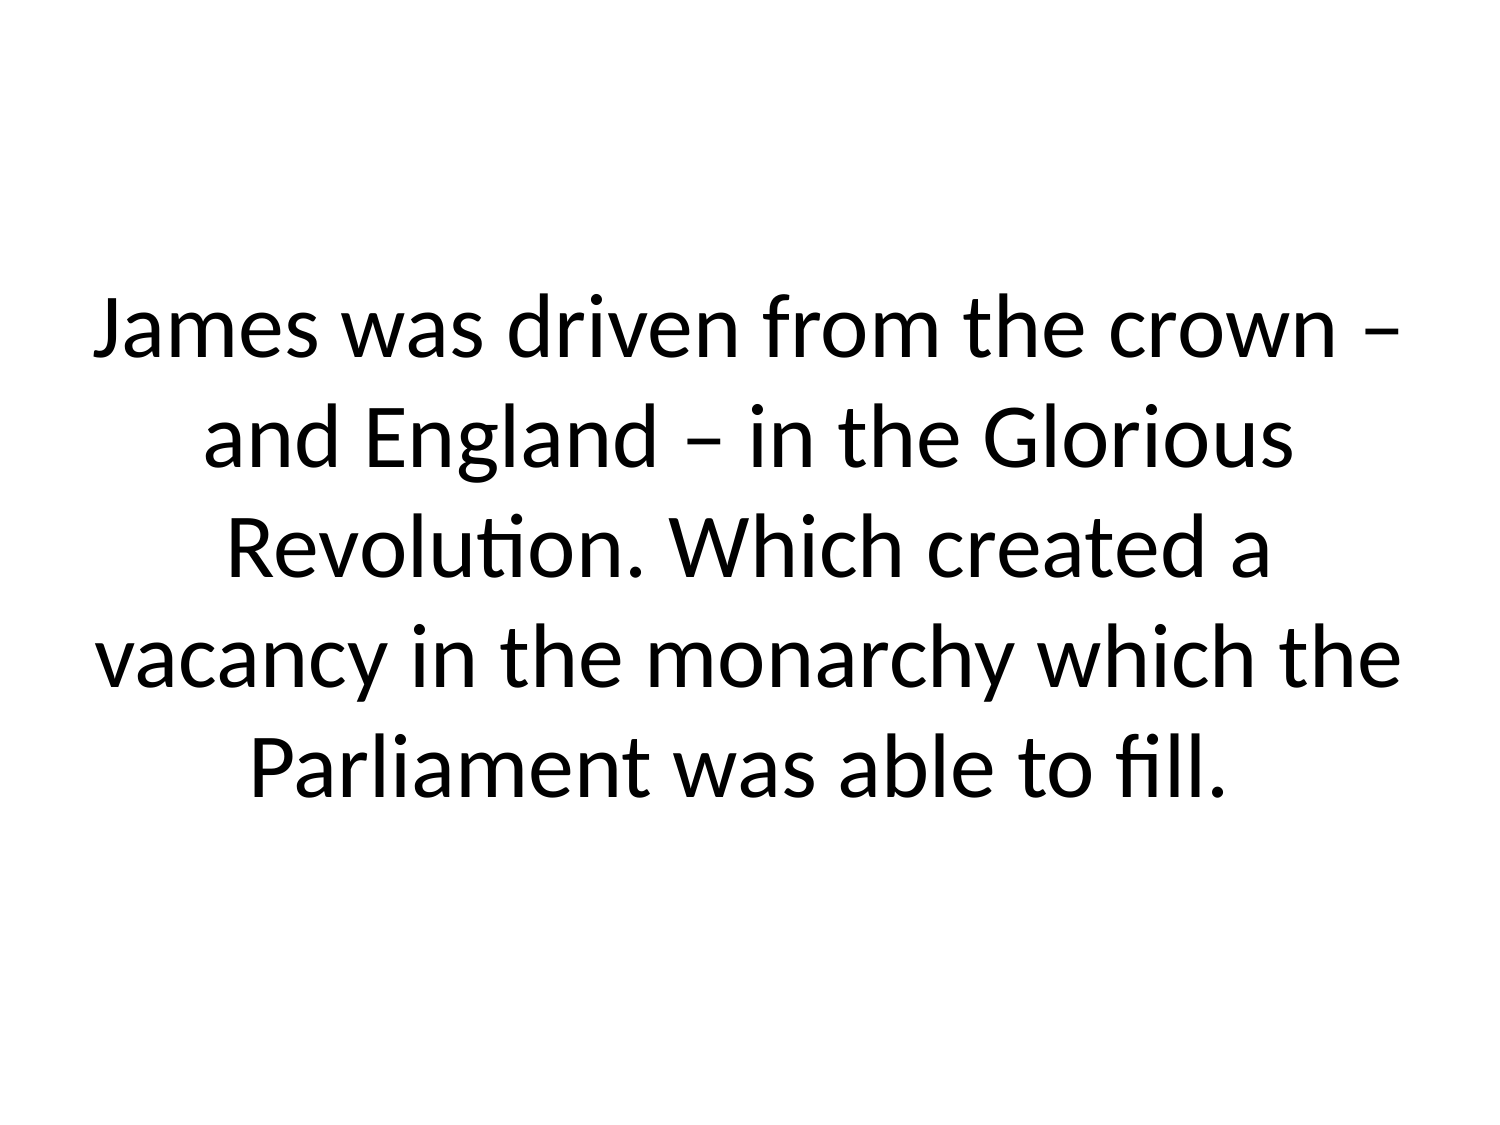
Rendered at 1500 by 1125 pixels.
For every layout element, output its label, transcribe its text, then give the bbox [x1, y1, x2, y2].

title James was driven from the crown – and England – in the Glorious Revolution. Which created a vacancy in the monarchy which the Parliament was able to fill. [74, 44, 1426, 1038]
